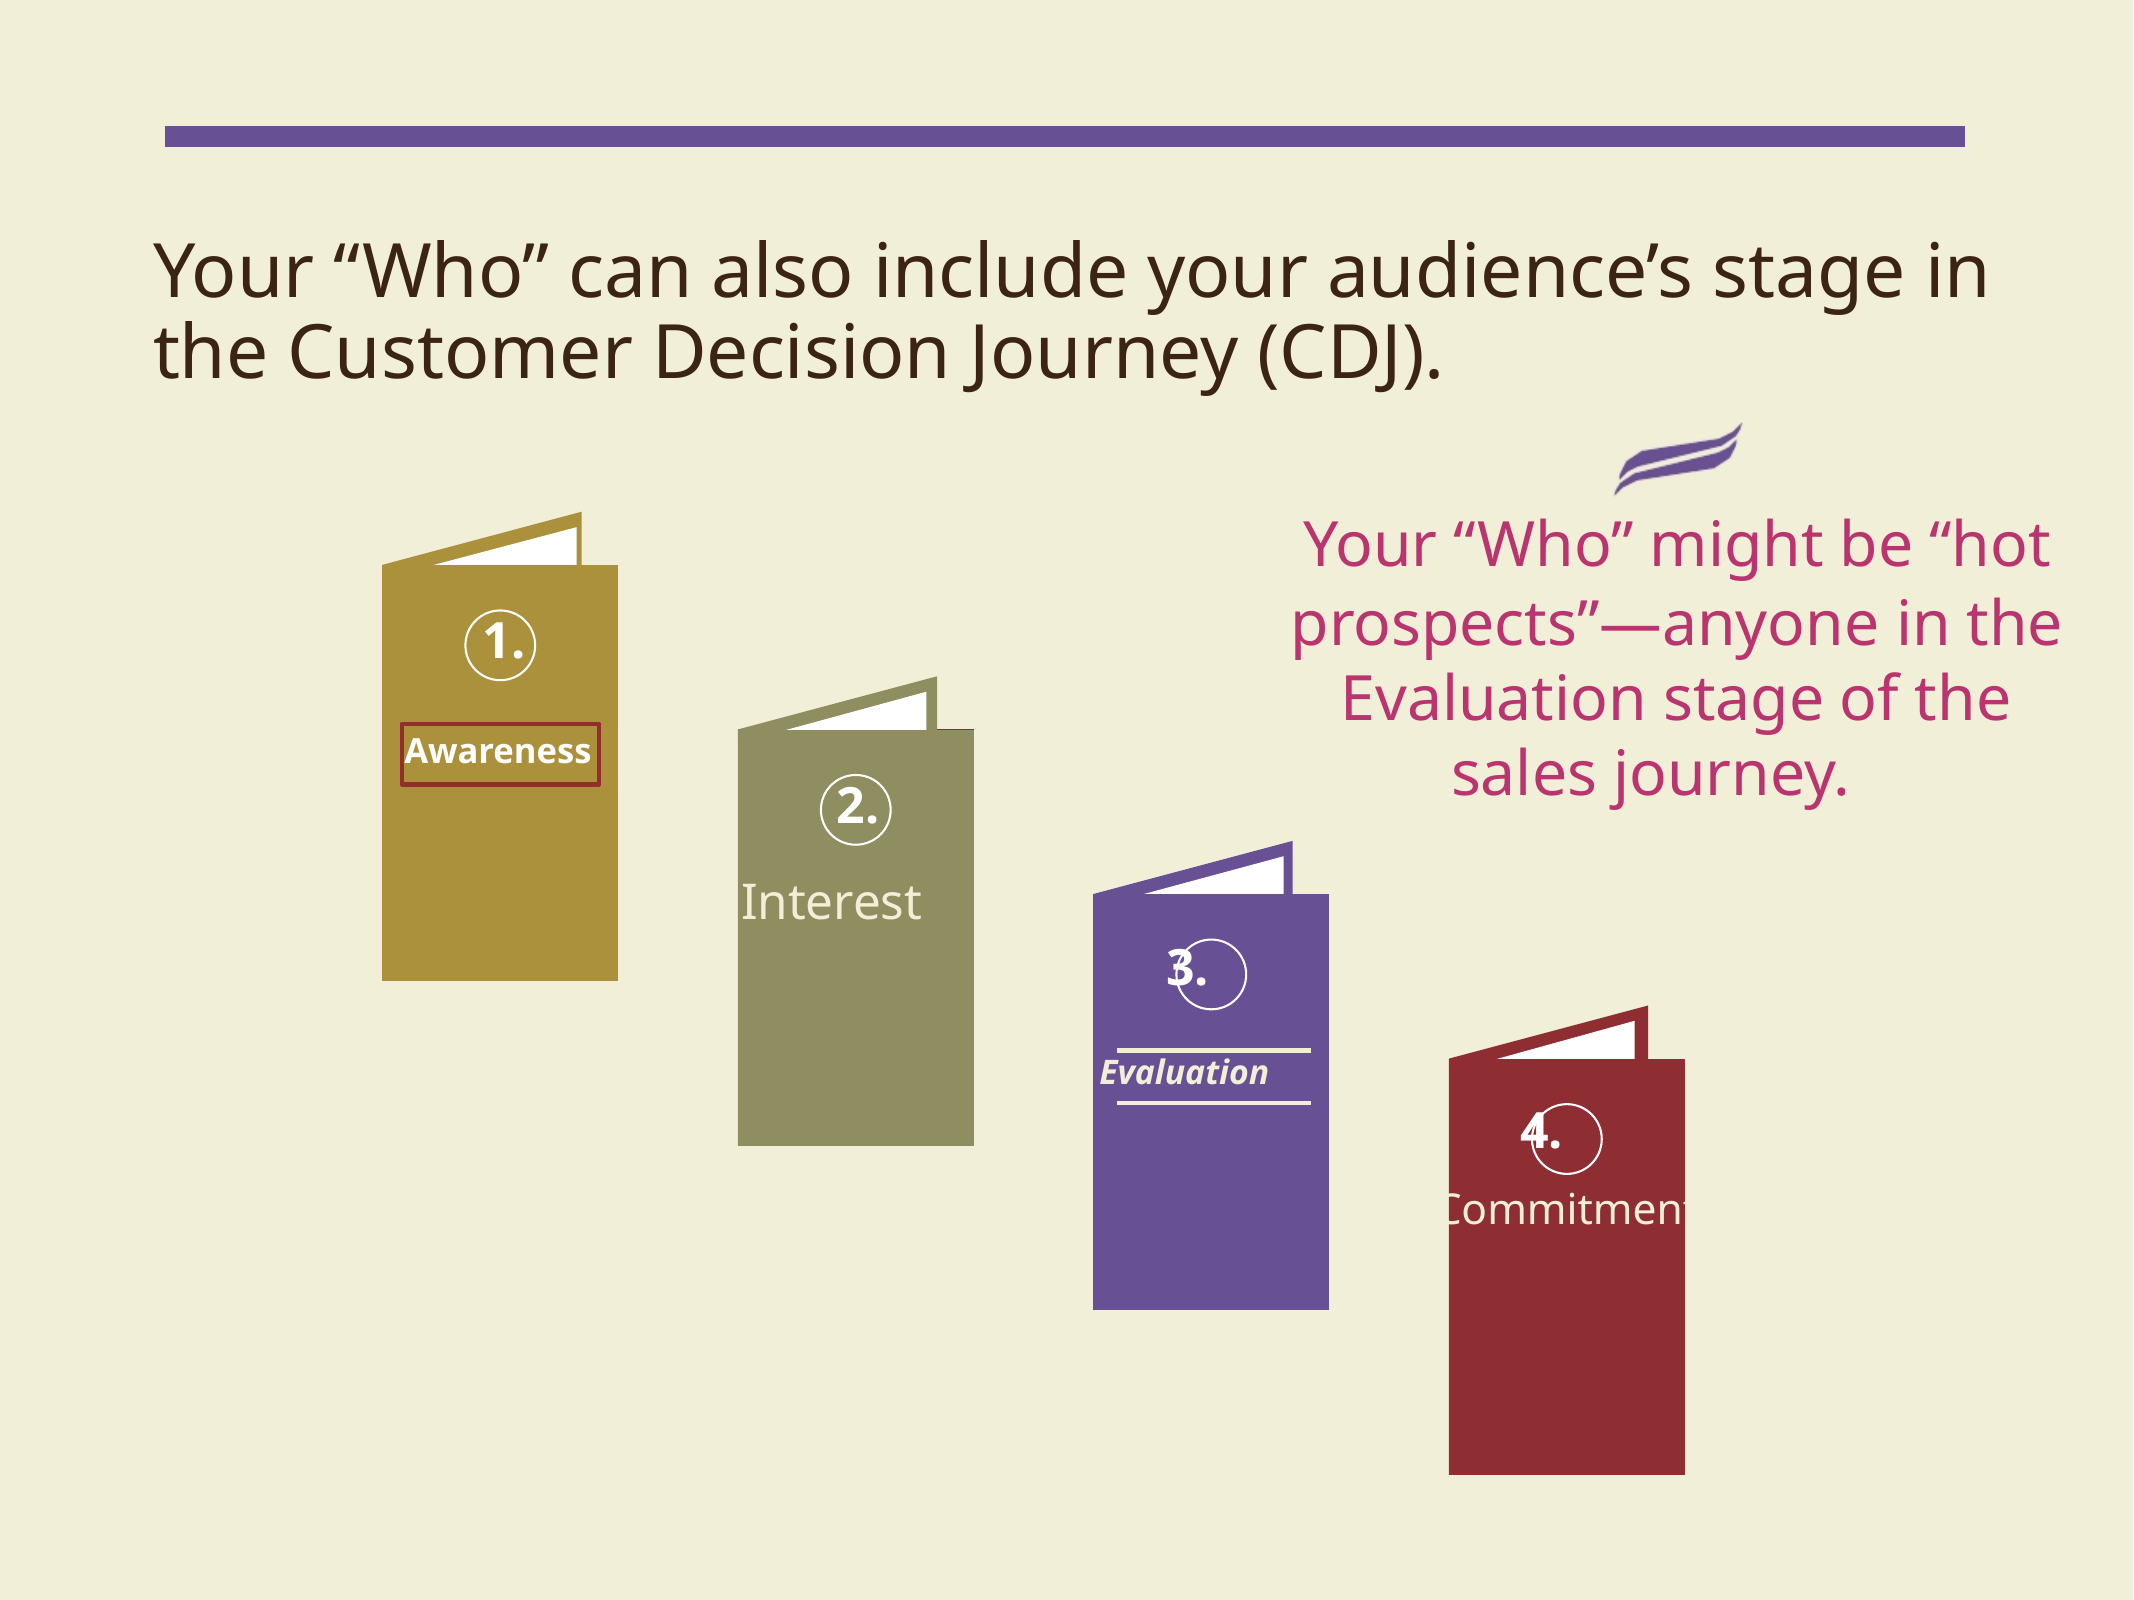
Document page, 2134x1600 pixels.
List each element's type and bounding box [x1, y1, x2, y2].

text_box [0, 0, 2134, 1600]
picture [1612, 420, 1744, 499]
